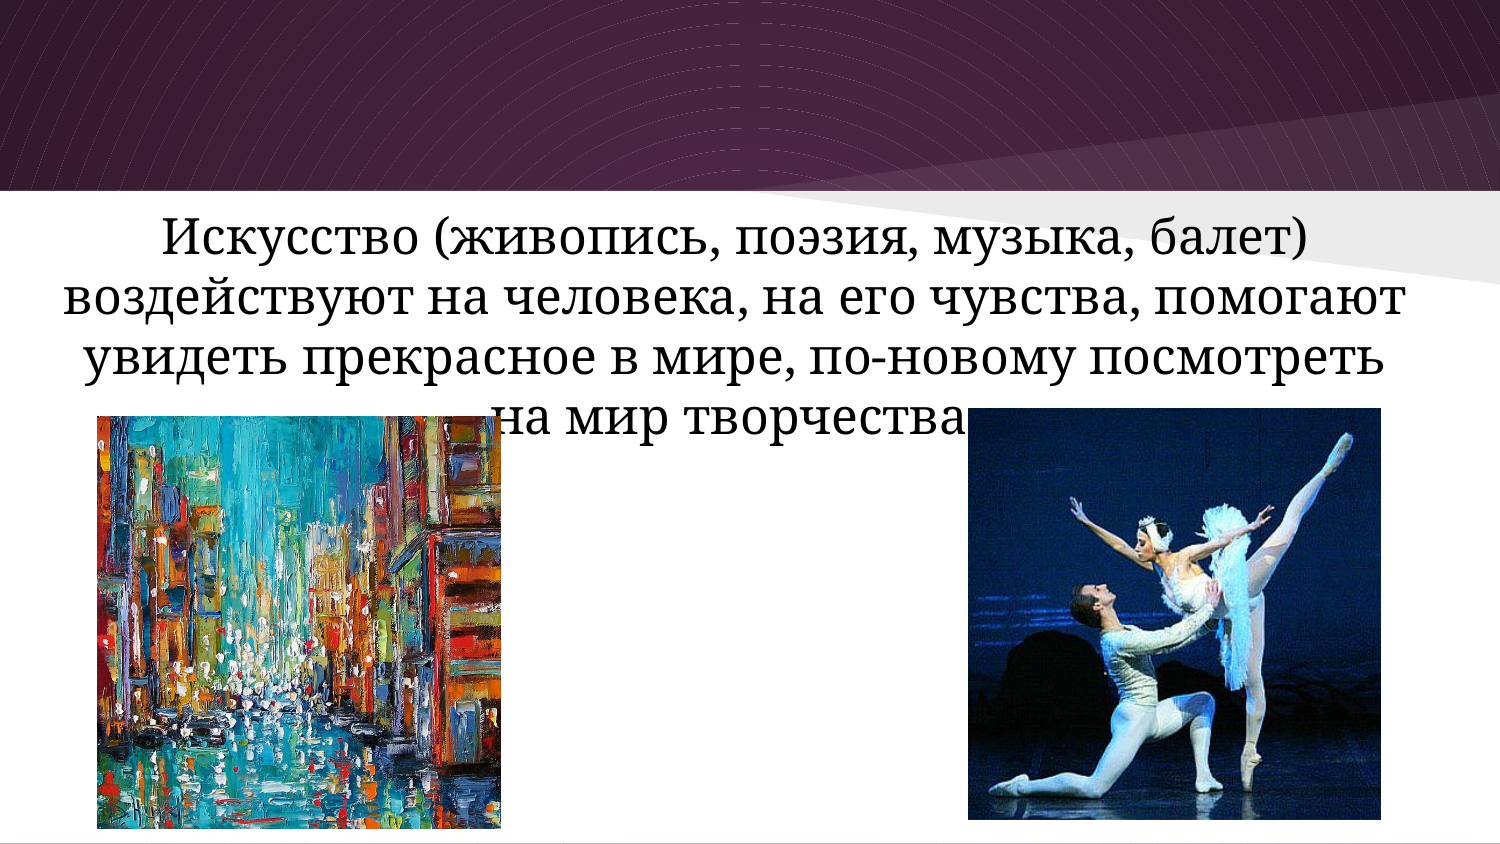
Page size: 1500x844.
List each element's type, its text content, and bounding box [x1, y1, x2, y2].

picture [968, 408, 1381, 821]
list Искусство (живопись, поэзия, музыка, балет) воздействуют на человека, на его чувства, помогают увидеть прекрасное в мире, по-новому посмотреть на мир творчества. [45, 189, 1425, 801]
picture [96, 416, 501, 829]
